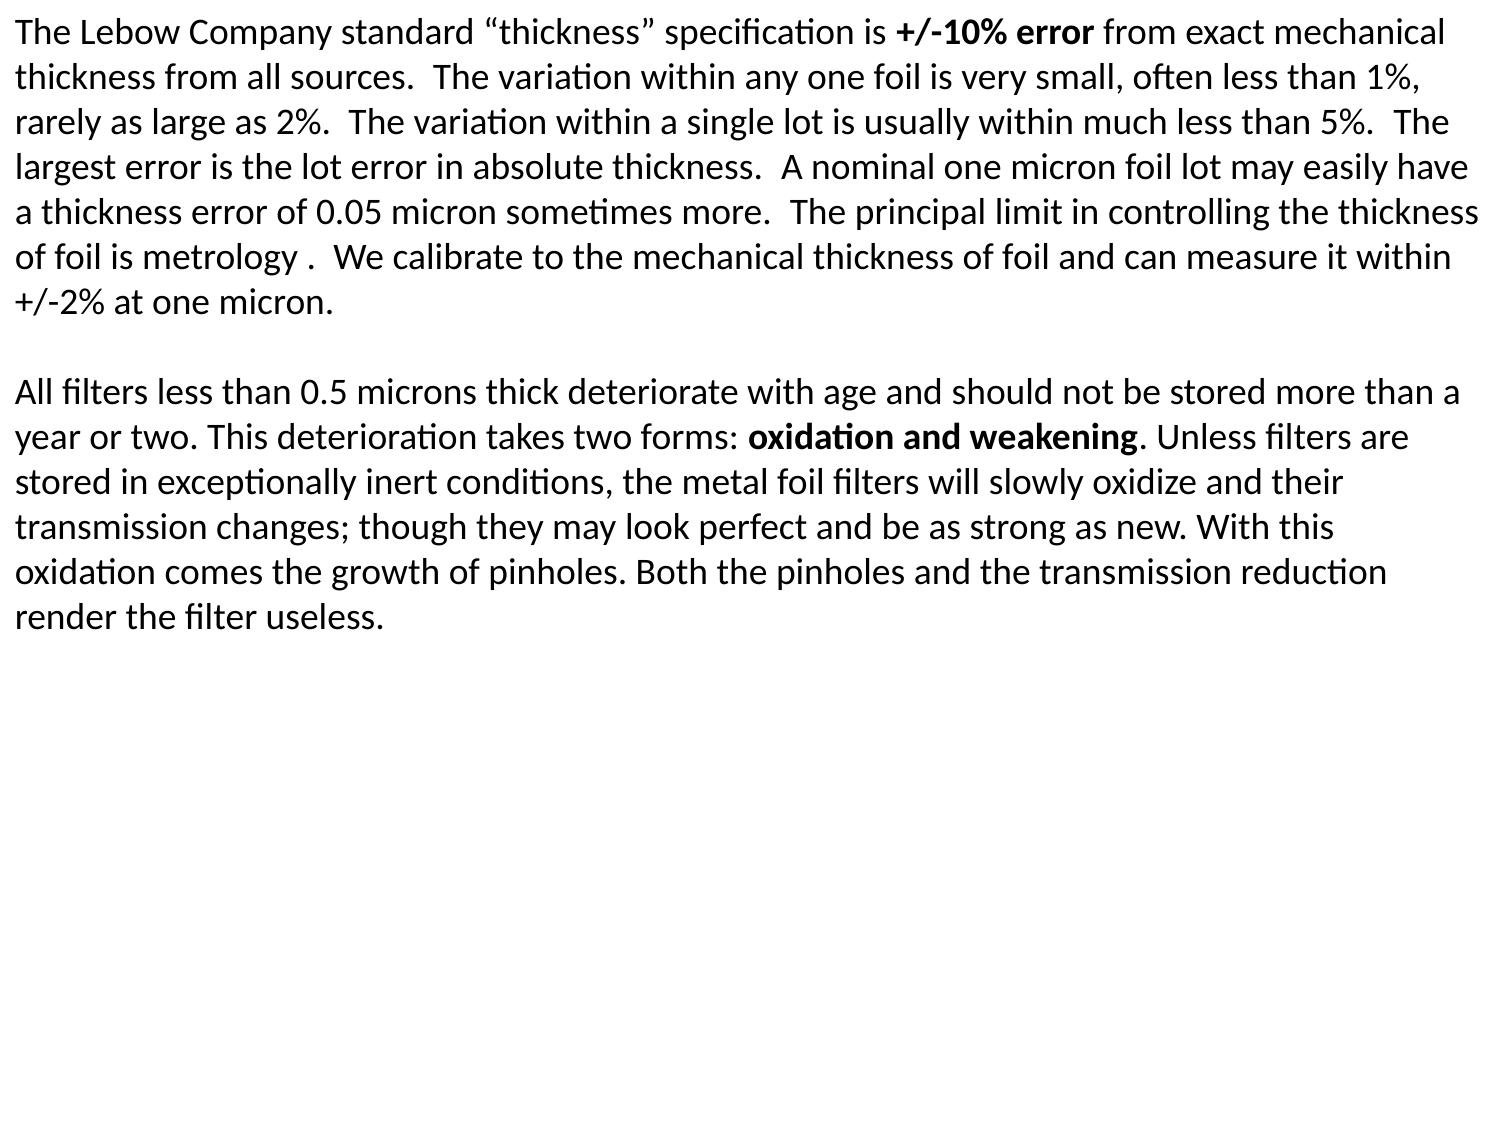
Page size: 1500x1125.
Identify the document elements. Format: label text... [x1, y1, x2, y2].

text_box The Lebow Company standard “thickness” specification is +/-10% error from exact mechanical thickness from all sources. The variation within any one foil is very small, often less than 1%, rarely as large as 2%. The variation within a single lot is usually within much less than 5%. The largest error is the lot error in absolute thickness. A nominal one micron foil lot may easily have a thickness error of 0.05 micron sometimes more. The principal limit in controlling the thickness of foil is metrology . We calibrate to the mechanical thickness of foil and can measure it within +/-2% at one micron. All filters less than 0.5 microns thick deteriorate with age and should not be stored more than a year or two. This deterioration takes two forms: oxidation and weakening. Unless filters are stored in exceptionally inert conditions, the metal foil filters will slowly oxidize and their transmission changes; though they may look perfect and be as strong as new. With this oxidation comes the growth of pinholes. Both the pinholes and the transmission reduction render the filter useless. [0, 0, 1500, 645]
